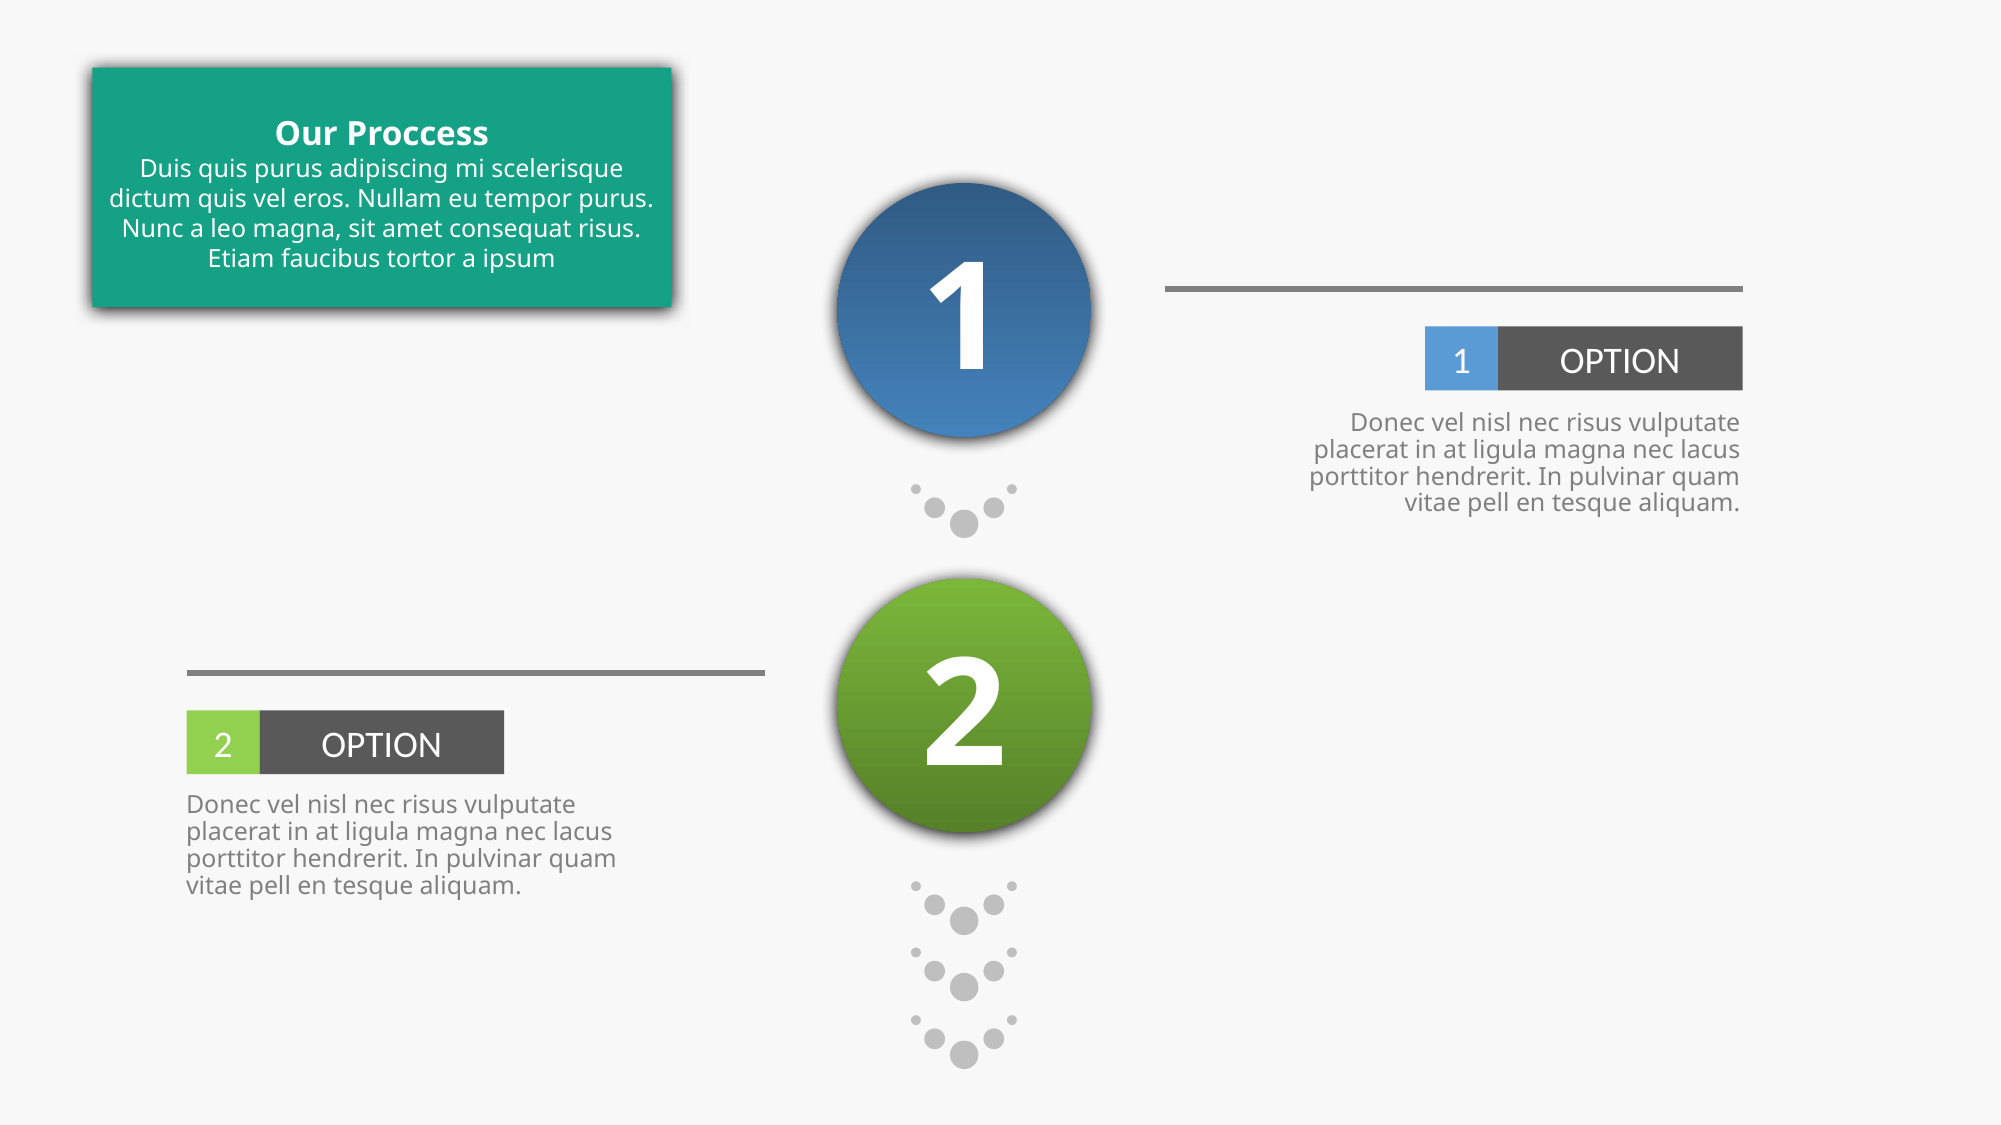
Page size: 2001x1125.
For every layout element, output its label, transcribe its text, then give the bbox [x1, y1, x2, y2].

text_box 1 [836, 181, 1093, 438]
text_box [911, 881, 1017, 936]
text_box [911, 947, 1017, 1002]
text_box 2 [836, 577, 1093, 834]
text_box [186, 710, 505, 775]
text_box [911, 1015, 1017, 1070]
text_box Donec vel nisl nec risus vulputate placerat in at ligula magna nec lacus porttitor hendrerit. In pulvinar quam vitae pell en tesque aliquam. [171, 784, 642, 936]
text_box Donec vel nisl nec risus vulputate placerat in at ligula magna nec lacus porttitor hendrerit. In pulvinar quam vitae pell en tesque aliquam. [1285, 402, 1756, 553]
text_box Our Proccess Duis quis purus adipiscing mi scelerisque dictum quis vel eros. Nullam eu tempor purus. Nunc a leo magna, sit amet consequat risus. Etiam faucibus tortor a ipsum [92, 67, 672, 308]
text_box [911, 484, 1017, 539]
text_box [1424, 326, 1743, 391]
